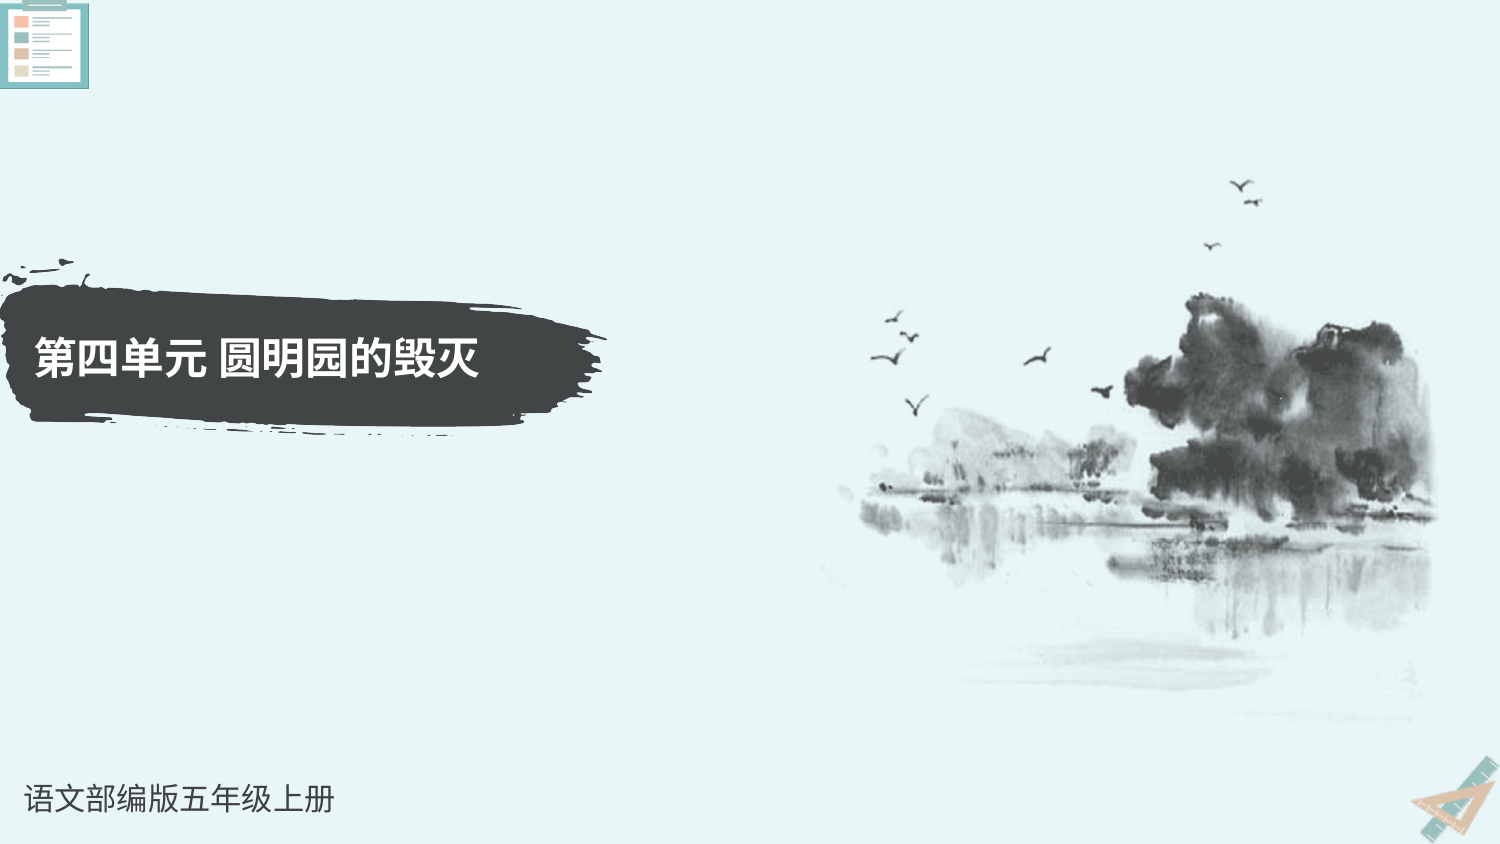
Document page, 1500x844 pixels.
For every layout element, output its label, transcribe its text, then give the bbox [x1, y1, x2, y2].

picture [0, 251, 607, 436]
picture [1411, 755, 1500, 844]
picture [820, 176, 1440, 731]
text_box 语文部编版五年级上册 [11, 773, 462, 823]
picture [0, 0, 89, 89]
